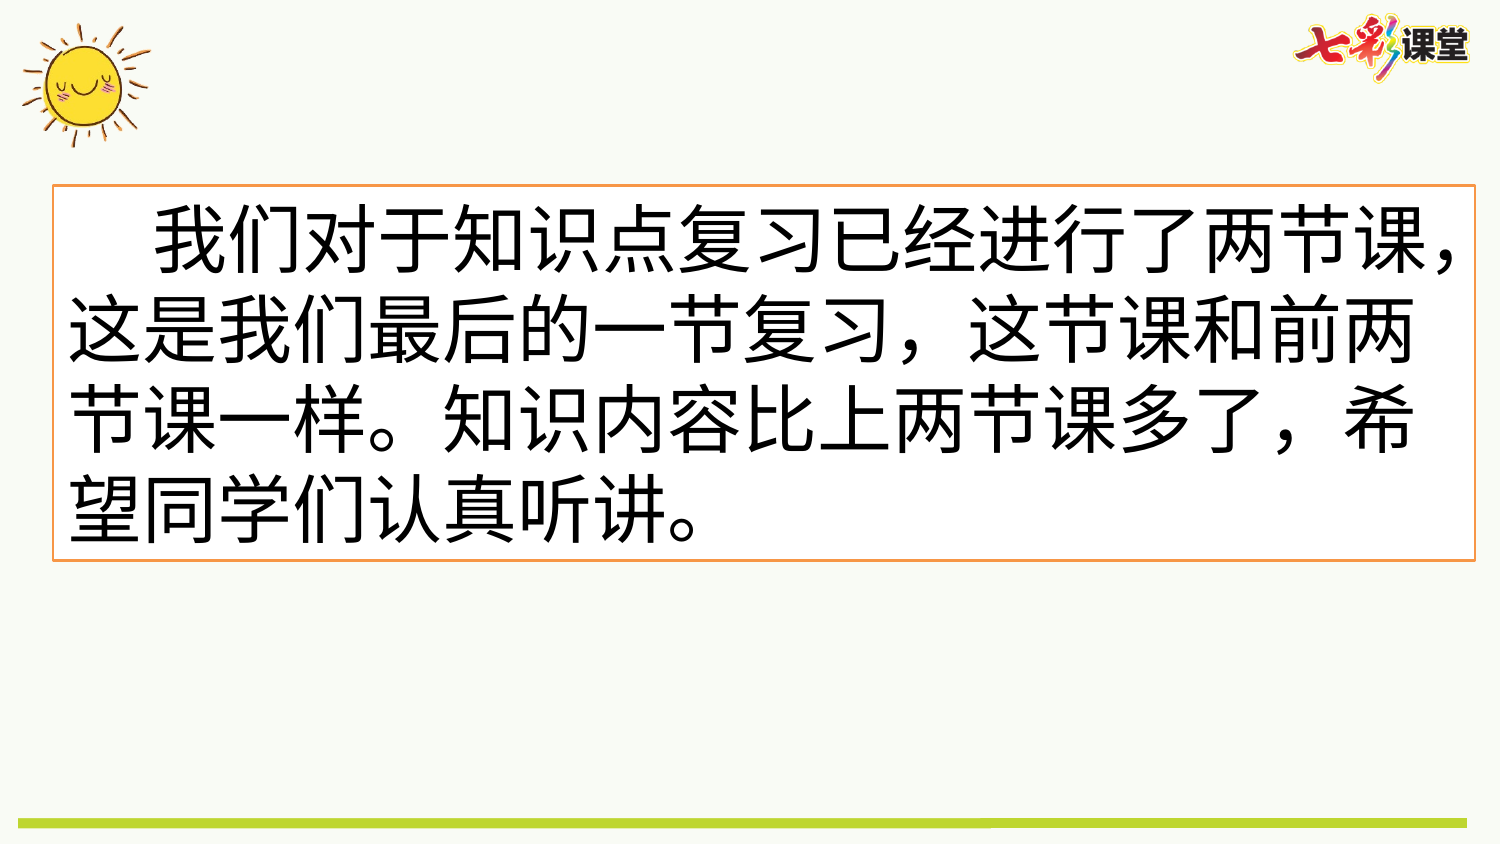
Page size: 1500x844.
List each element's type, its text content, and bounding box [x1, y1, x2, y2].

picture [1291, 9, 1472, 87]
picture [18, 771, 1467, 844]
picture [0, 0, 173, 172]
text_box 我们对于知识点复习已经进行了两节课，这是我们最后的一节复习，这节课和前两节课一样。知识内容比上两节课多了，希望同学们认真听讲。 [52, 184, 1476, 562]
